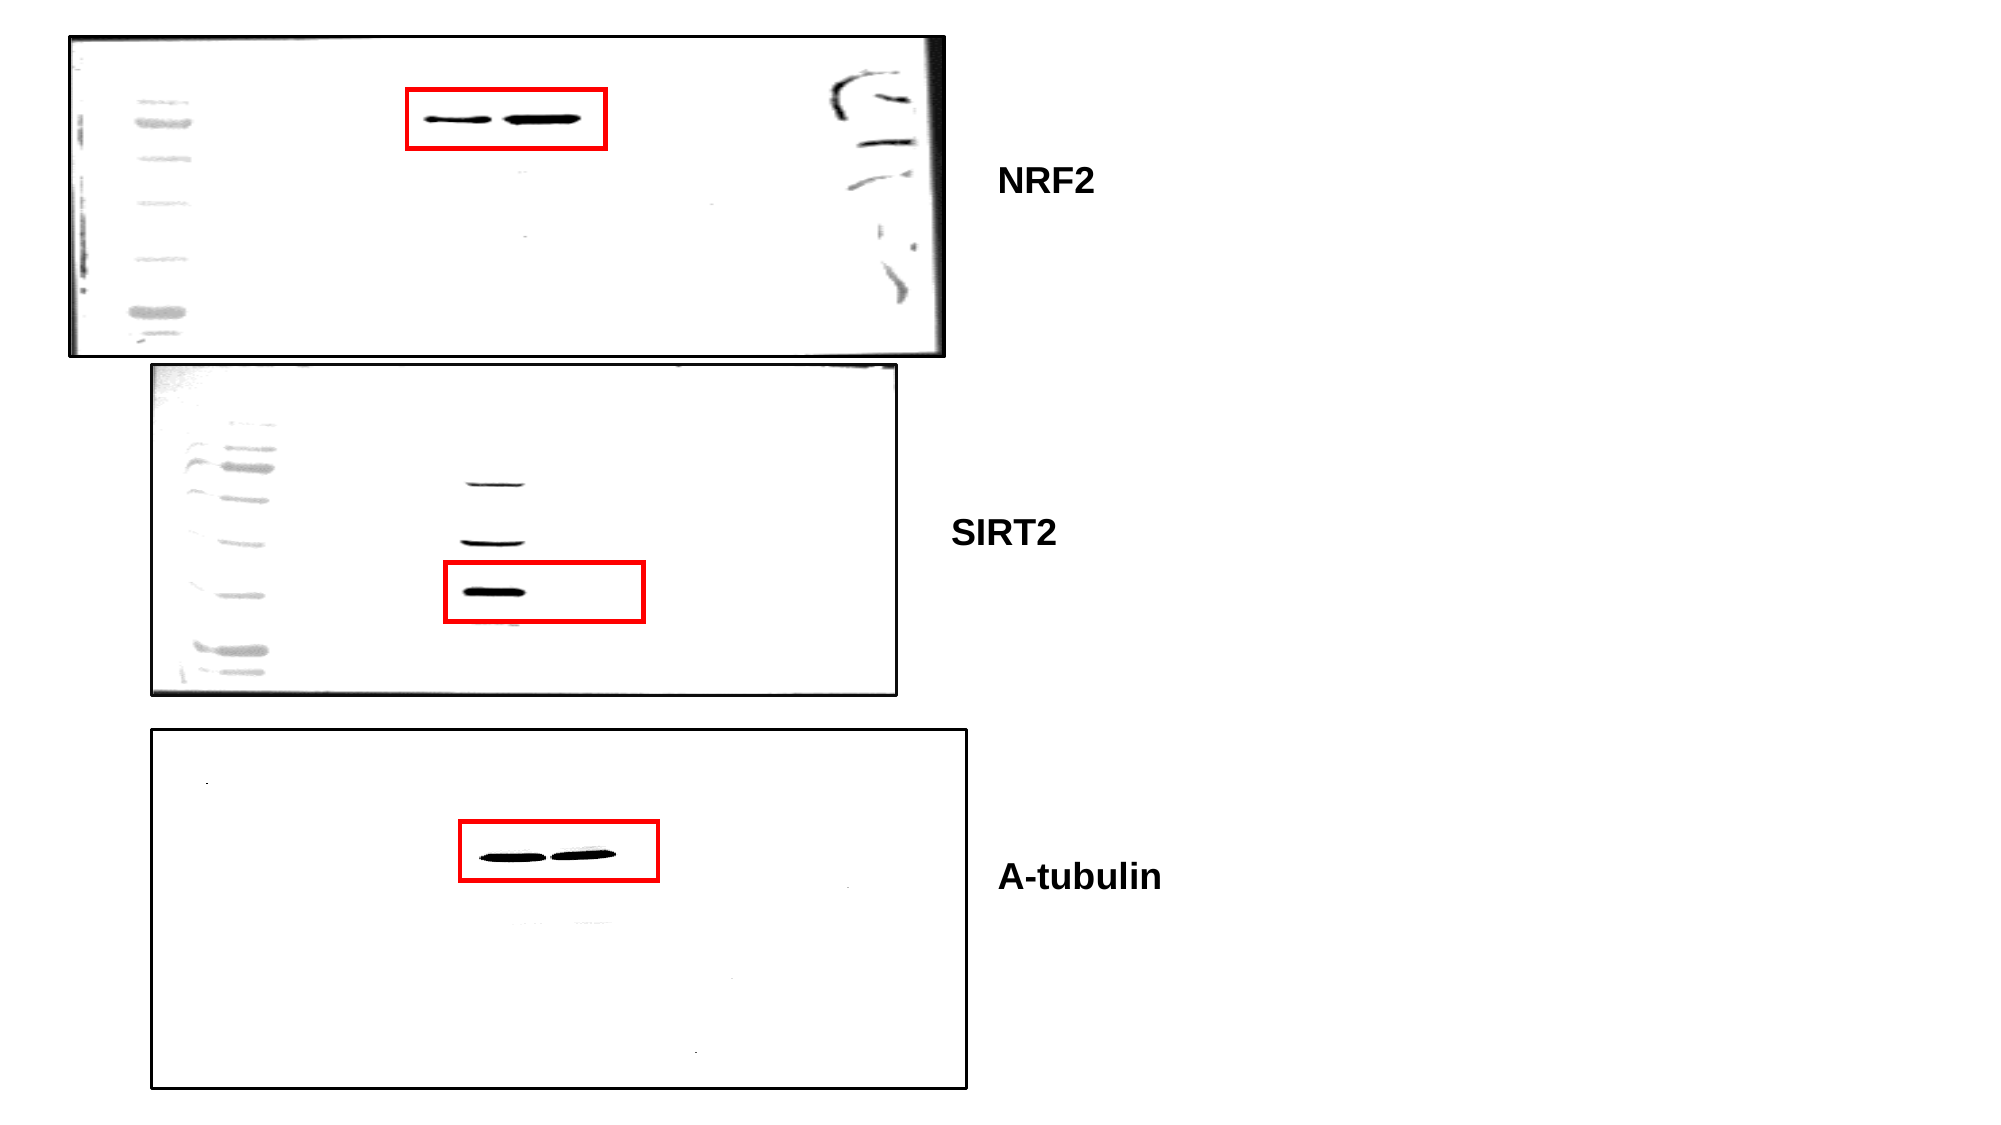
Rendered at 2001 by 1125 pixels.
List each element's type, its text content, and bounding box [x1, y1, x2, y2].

text_box Α-tubulin [982, 844, 1178, 905]
picture [153, 366, 895, 695]
picture [153, 731, 965, 1087]
text_box SIRT2 [936, 500, 1073, 560]
text_box NRF2 [982, 148, 1111, 209]
picture [71, 38, 943, 356]
